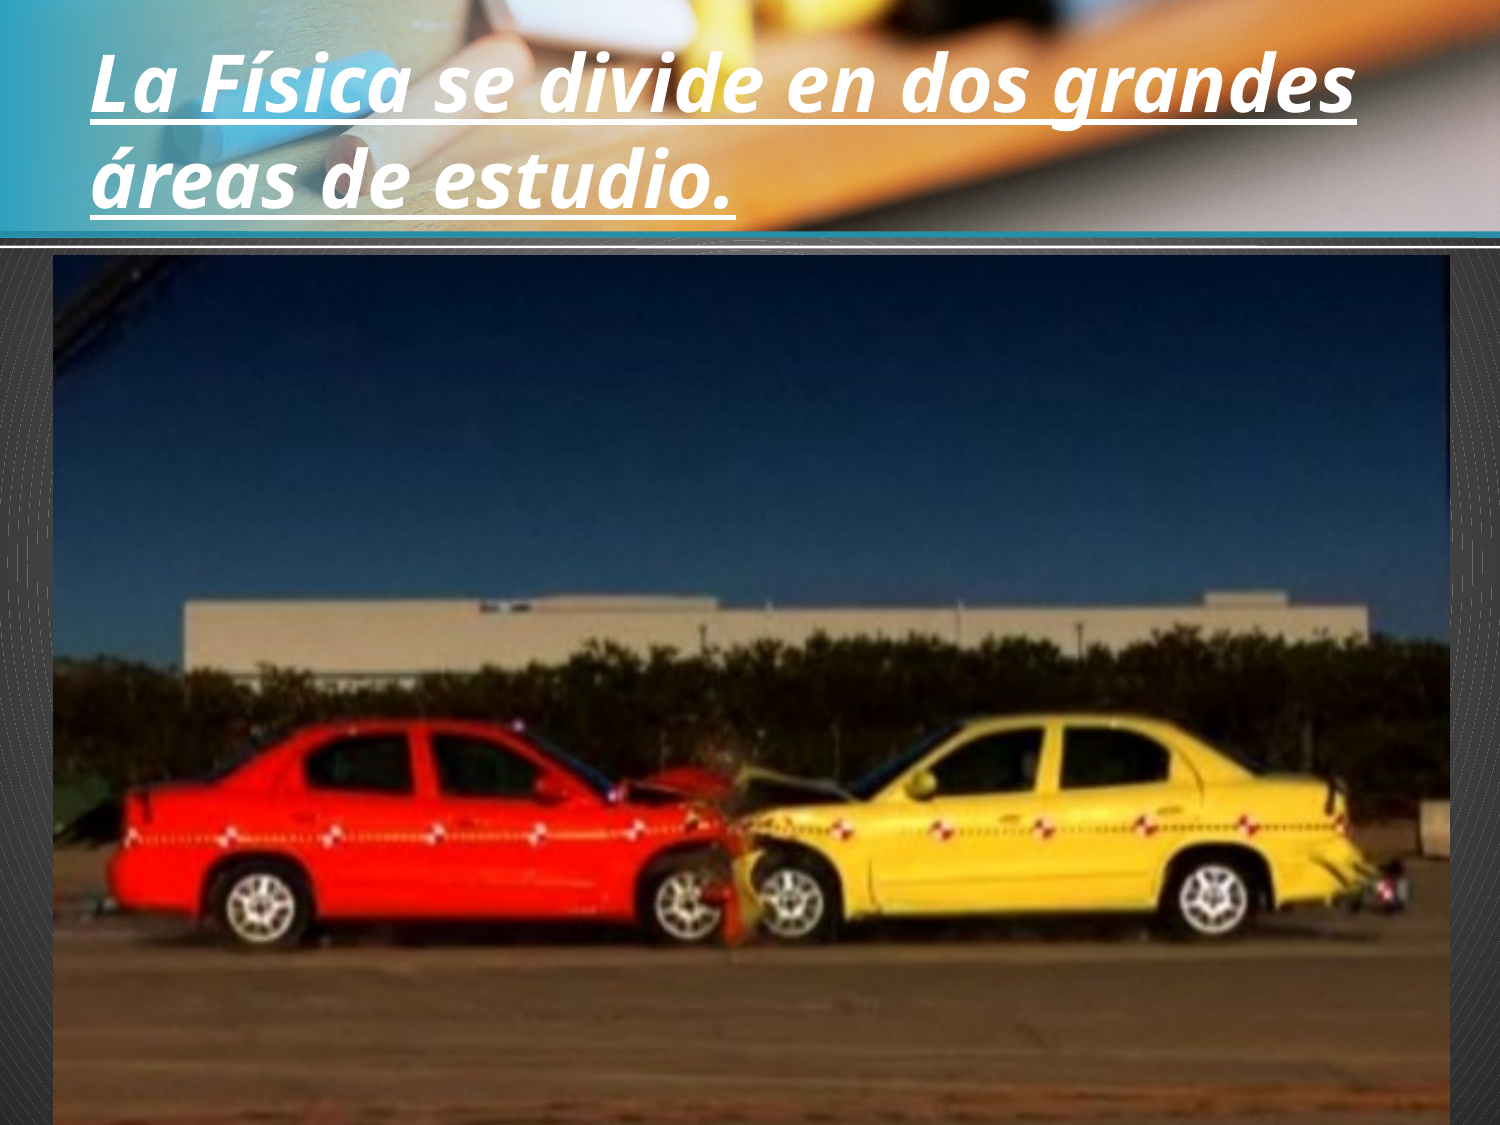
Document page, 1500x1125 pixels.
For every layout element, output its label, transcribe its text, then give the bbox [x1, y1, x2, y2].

picture [660, 0, 1500, 231]
picture [52, 255, 1450, 1125]
title La Física se divide en dos grandes áreas de estudio. [75, 24, 1425, 233]
